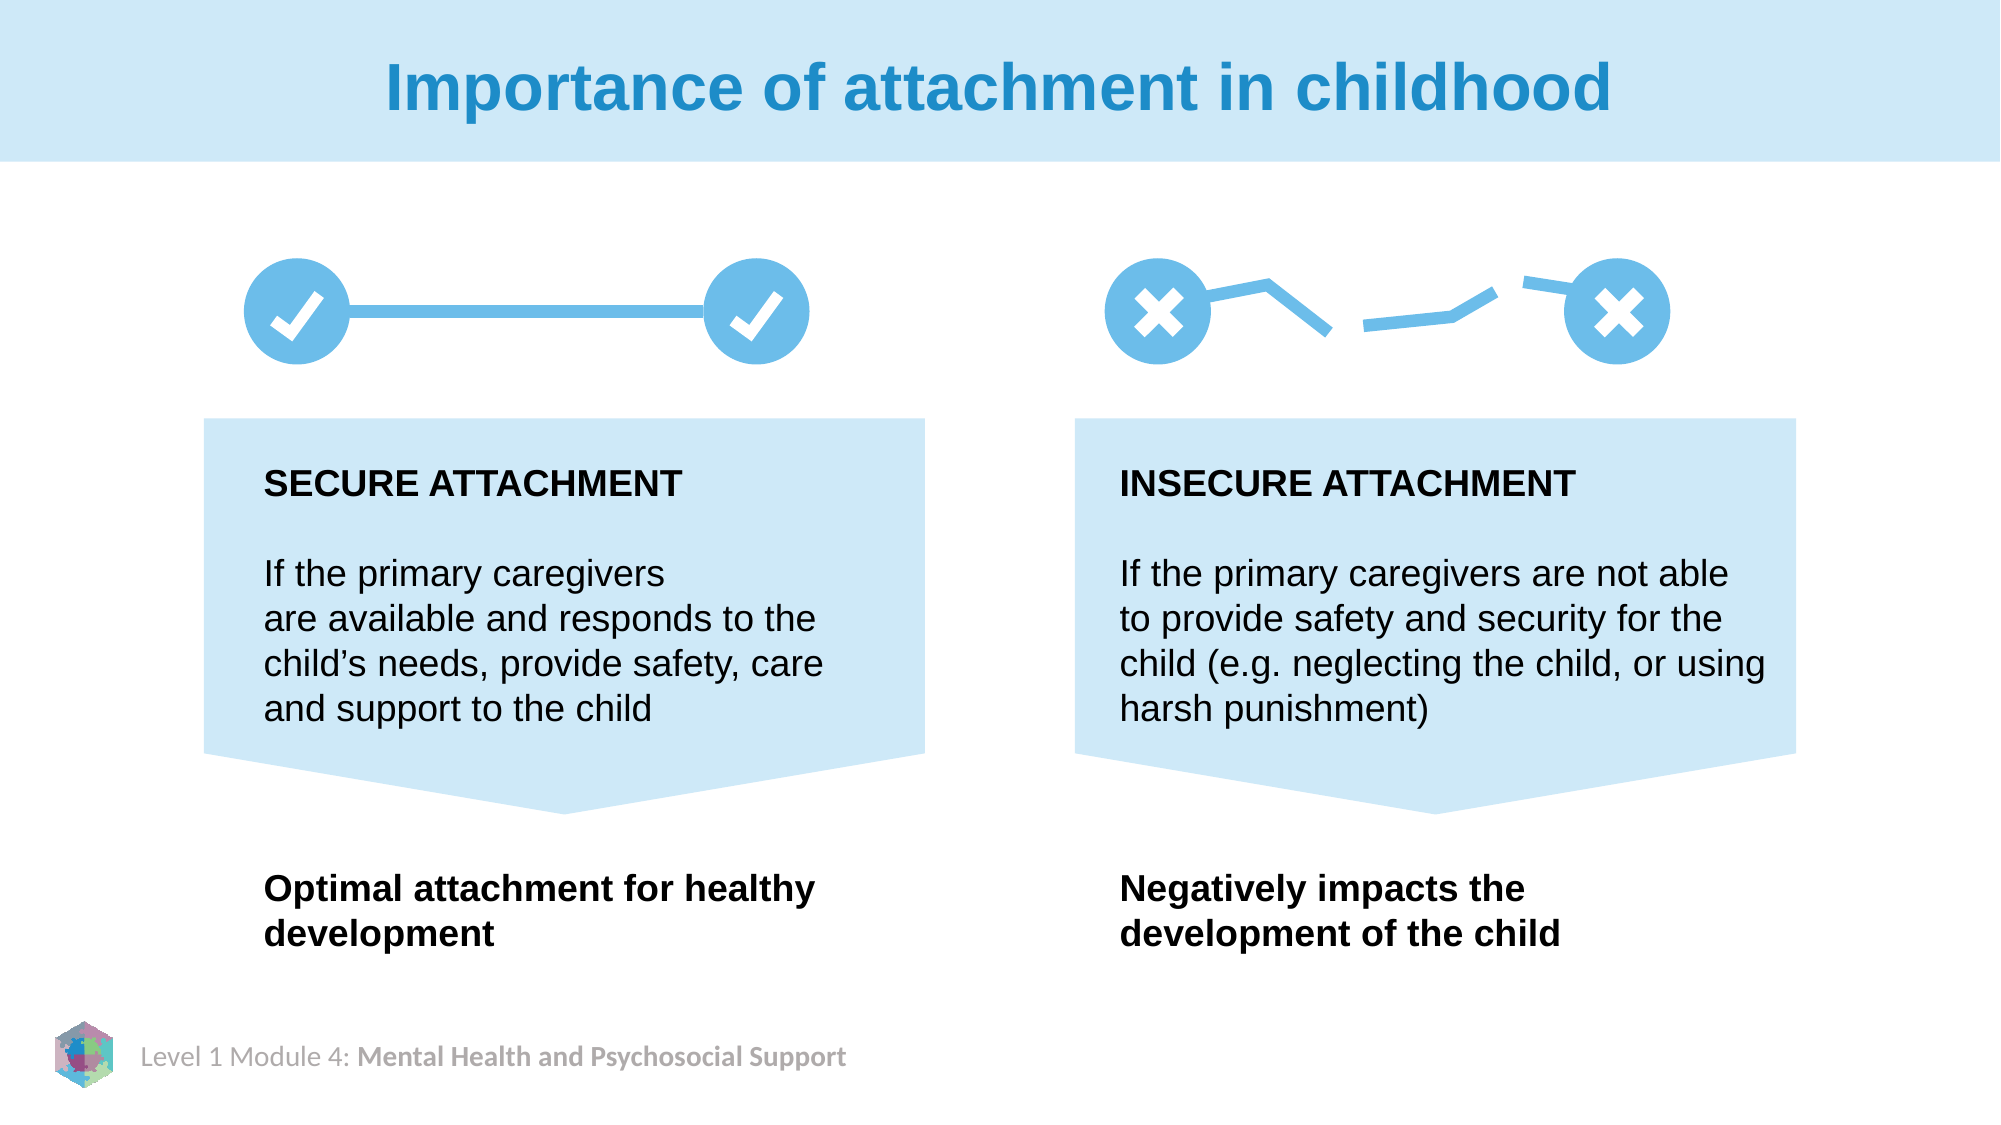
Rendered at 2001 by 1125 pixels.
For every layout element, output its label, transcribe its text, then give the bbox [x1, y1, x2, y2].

text_box [1073, 417, 1798, 760]
text_box [1563, 257, 1672, 366]
text_box [1363, 290, 1496, 327]
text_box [1523, 281, 1588, 292]
text_box [202, 417, 927, 765]
title Importance of attachment in childhood [137, 17, 1863, 160]
text_box [728, 289, 785, 343]
text_box [1132, 286, 1186, 339]
text_box [242, 257, 351, 366]
text_box [1592, 286, 1646, 339]
text_box [268, 289, 326, 343]
picture [55, 1021, 113, 1088]
text_box [702, 257, 811, 366]
text_box [1185, 283, 1330, 334]
text_box [1103, 257, 1212, 366]
text_box SECURE ATTACHMENT If the primary caregivers are available and responds to the child’s needs, provide safety, care and support to the child Optimal attachment for healthy development [248, 451, 868, 962]
text_box INSECURE ATTACHMENT If the primary caregivers are not able to provide safety and security for the child (e.g. neglecting the child, or using harsh punishment) Negatively impacts the development of the child [1104, 451, 1782, 962]
